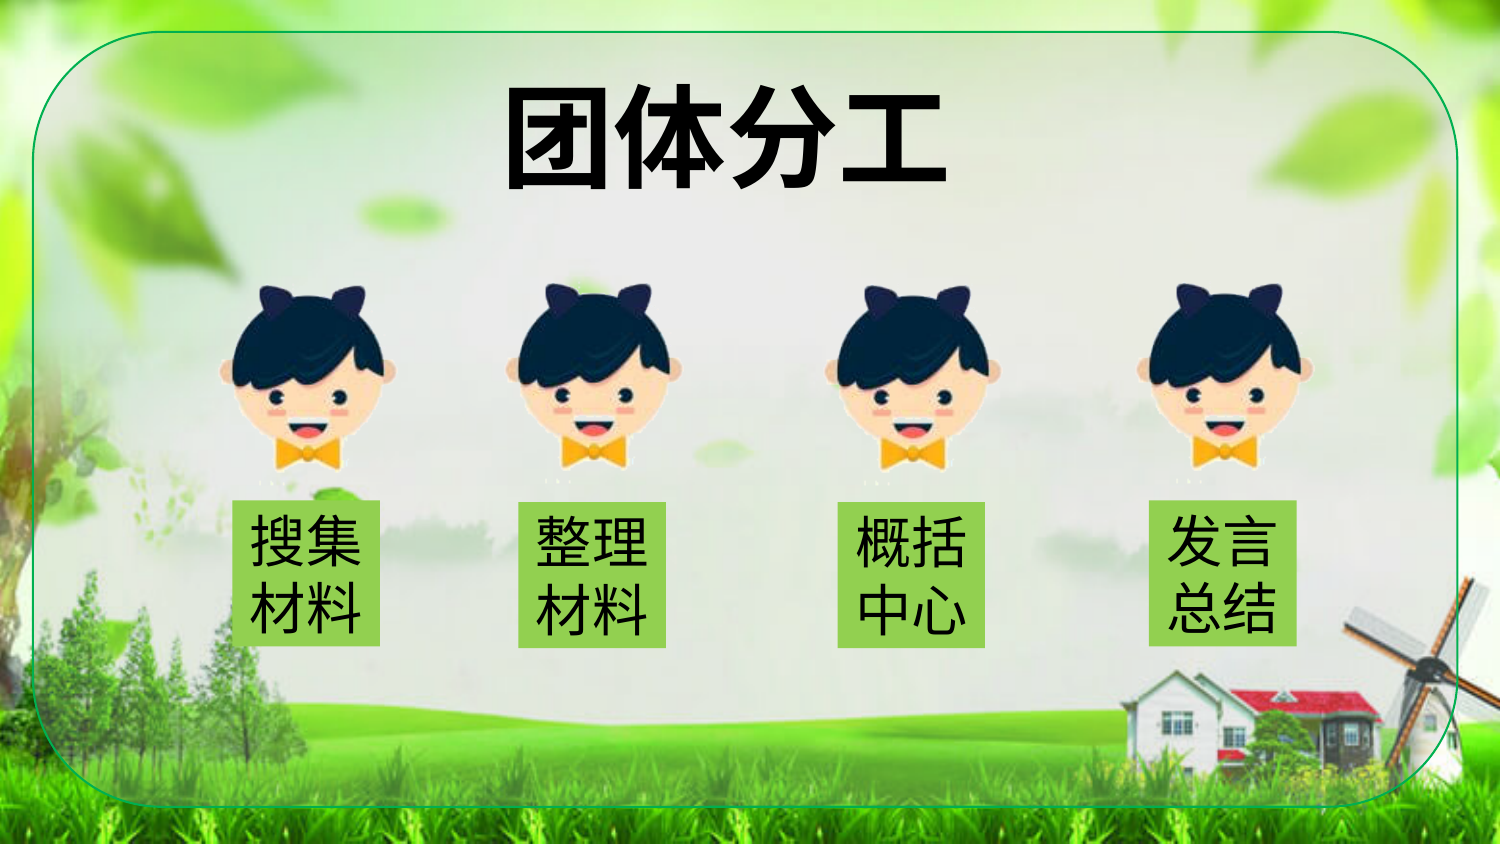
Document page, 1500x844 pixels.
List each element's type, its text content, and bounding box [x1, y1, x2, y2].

picture [0, 0, 1500, 844]
text_box 整理 材料 [518, 502, 666, 649]
text_box 搜集 材料 [232, 503, 380, 647]
title 团体分工 [79, 61, 1374, 225]
text_box 概括 中心 [837, 503, 985, 649]
text_box 发言总结 [1148, 501, 1297, 647]
